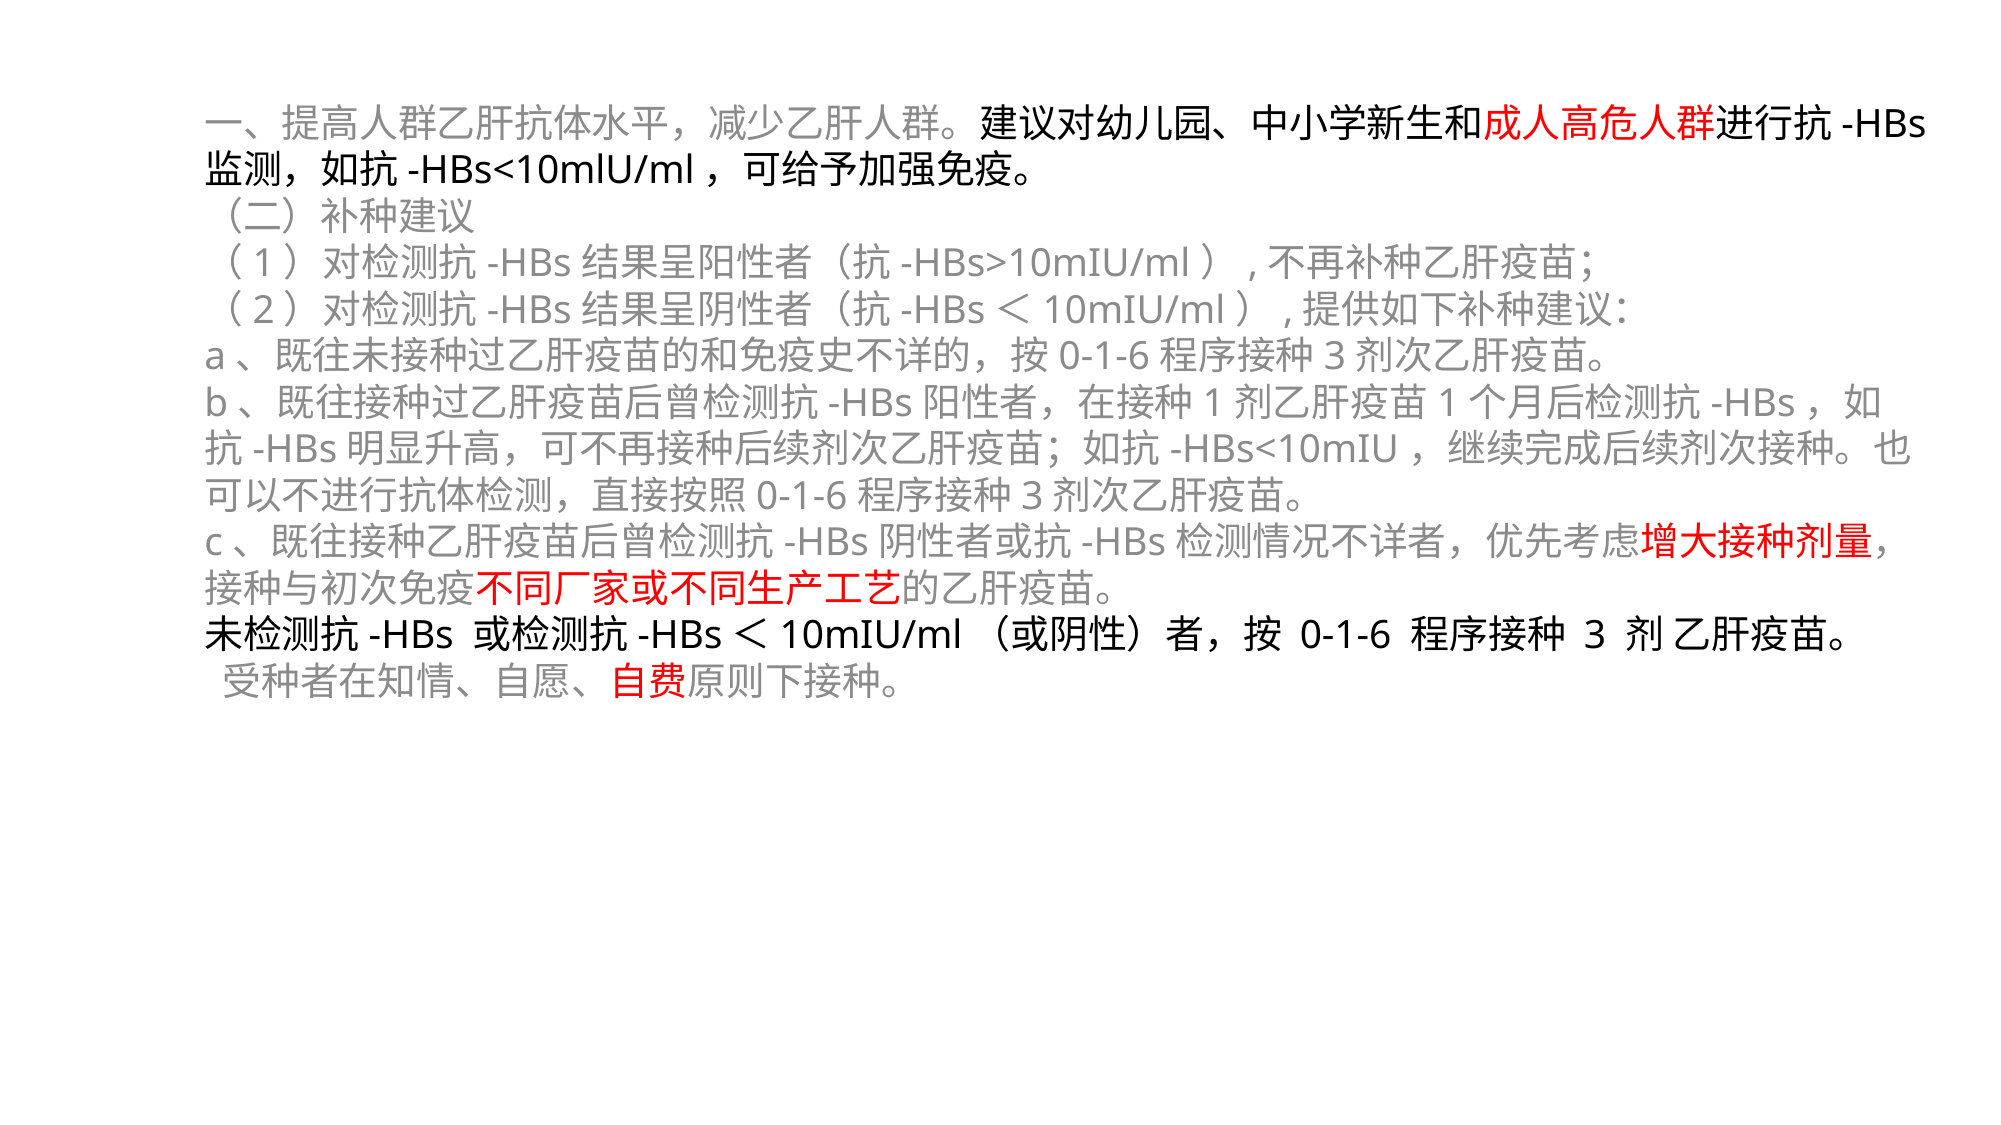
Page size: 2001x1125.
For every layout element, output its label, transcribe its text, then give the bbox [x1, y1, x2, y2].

list 一、提高人群乙肝抗体水平，减少乙肝人群。建议对幼儿园、中小学新生和成人高危人群进行抗-HBs 监测，如抗-HBs<10mlU/ml，可给予加强免疫。 （二）补种建议 （1）对检测抗-HBs结果呈阳性者（抗-HBs>10mIU/ml）,不再补种乙肝疫苗； （2）对检测抗-HBs结果呈阴性者（抗-HBs＜10mIU/ml）,提供如下补种建议： a、既往未接种过乙肝疫苗的和免疫史不详的，按0-1-6程序接种3剂次乙肝疫苗。 b、既往接种过乙肝疫苗后曾检测抗-HBs阳性者，在接种1剂乙肝疫苗1个月后检测抗-HBs，如抗-HBs明显升高，可不再接种后续剂次乙肝疫苗；如抗-HBs<10mIU，继续完成后续剂次接种。也可以不进行抗体检测，直接按照0-1-6程序接种3剂次乙肝疫苗。 c、既往接种乙肝疫苗后曾检测抗-HBs阴性者或抗-HBs检测情况不详者，优先考虑增大接种剂量，接种与初次免疫不同厂家或不同生产工艺的乙肝疫苗。 未检测抗-HBs 或检测抗-HBs＜10mIU/ml（或阴性）者，按 0-1-6 程序接种 3 剂 乙肝疫苗。 受种者在知情、自愿、自费原则下接种。 [189, 91, 1956, 1009]
